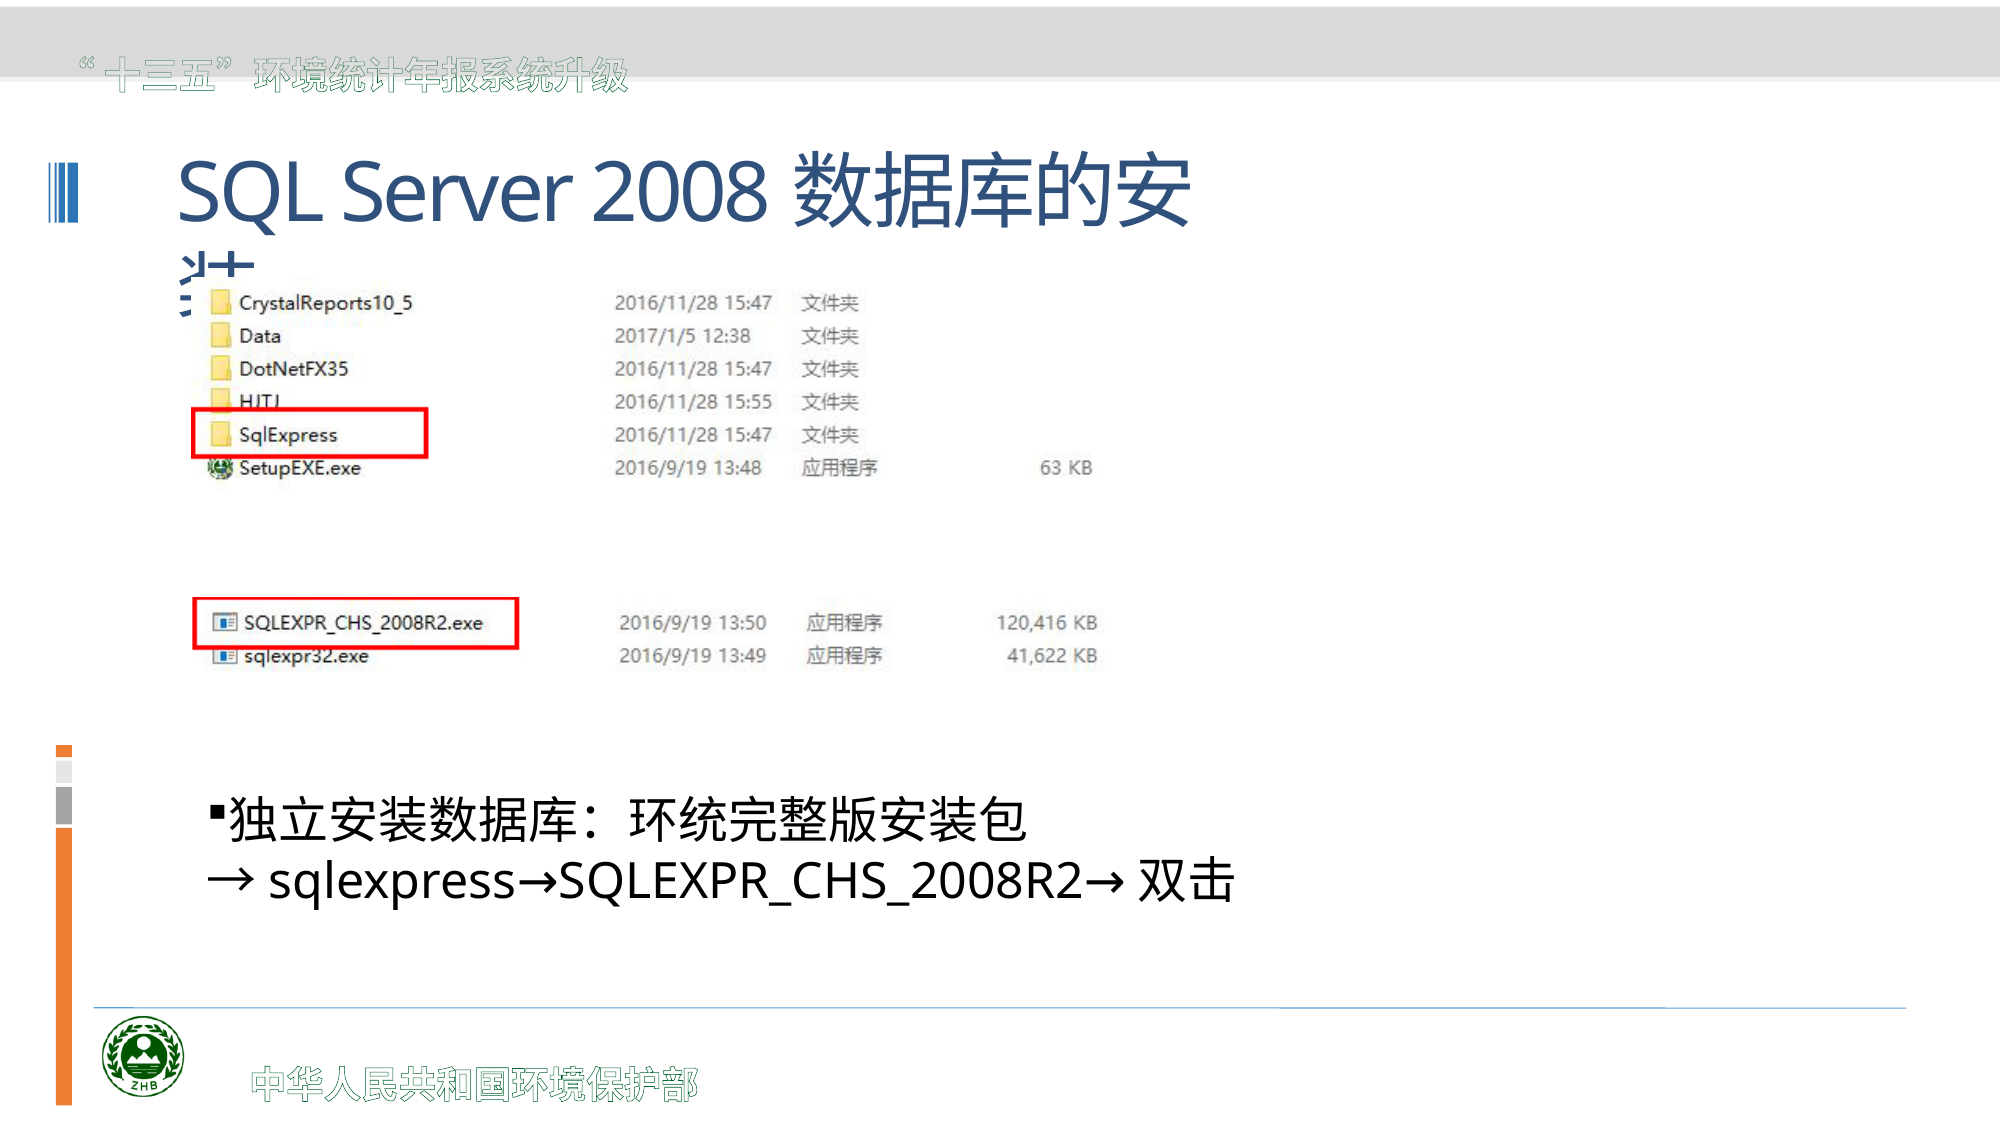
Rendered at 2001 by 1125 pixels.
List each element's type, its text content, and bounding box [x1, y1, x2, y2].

text_box SQL Server 2008数据库的安装 [162, 130, 1222, 260]
picture [191, 277, 1124, 500]
picture [191, 597, 1142, 684]
picture [93, 1007, 188, 1106]
text_box 独立安装数据库：环统完整版安装包→sqlexpress→SQLEXPR_CHS_2008R2→双击 [191, 780, 1759, 916]
